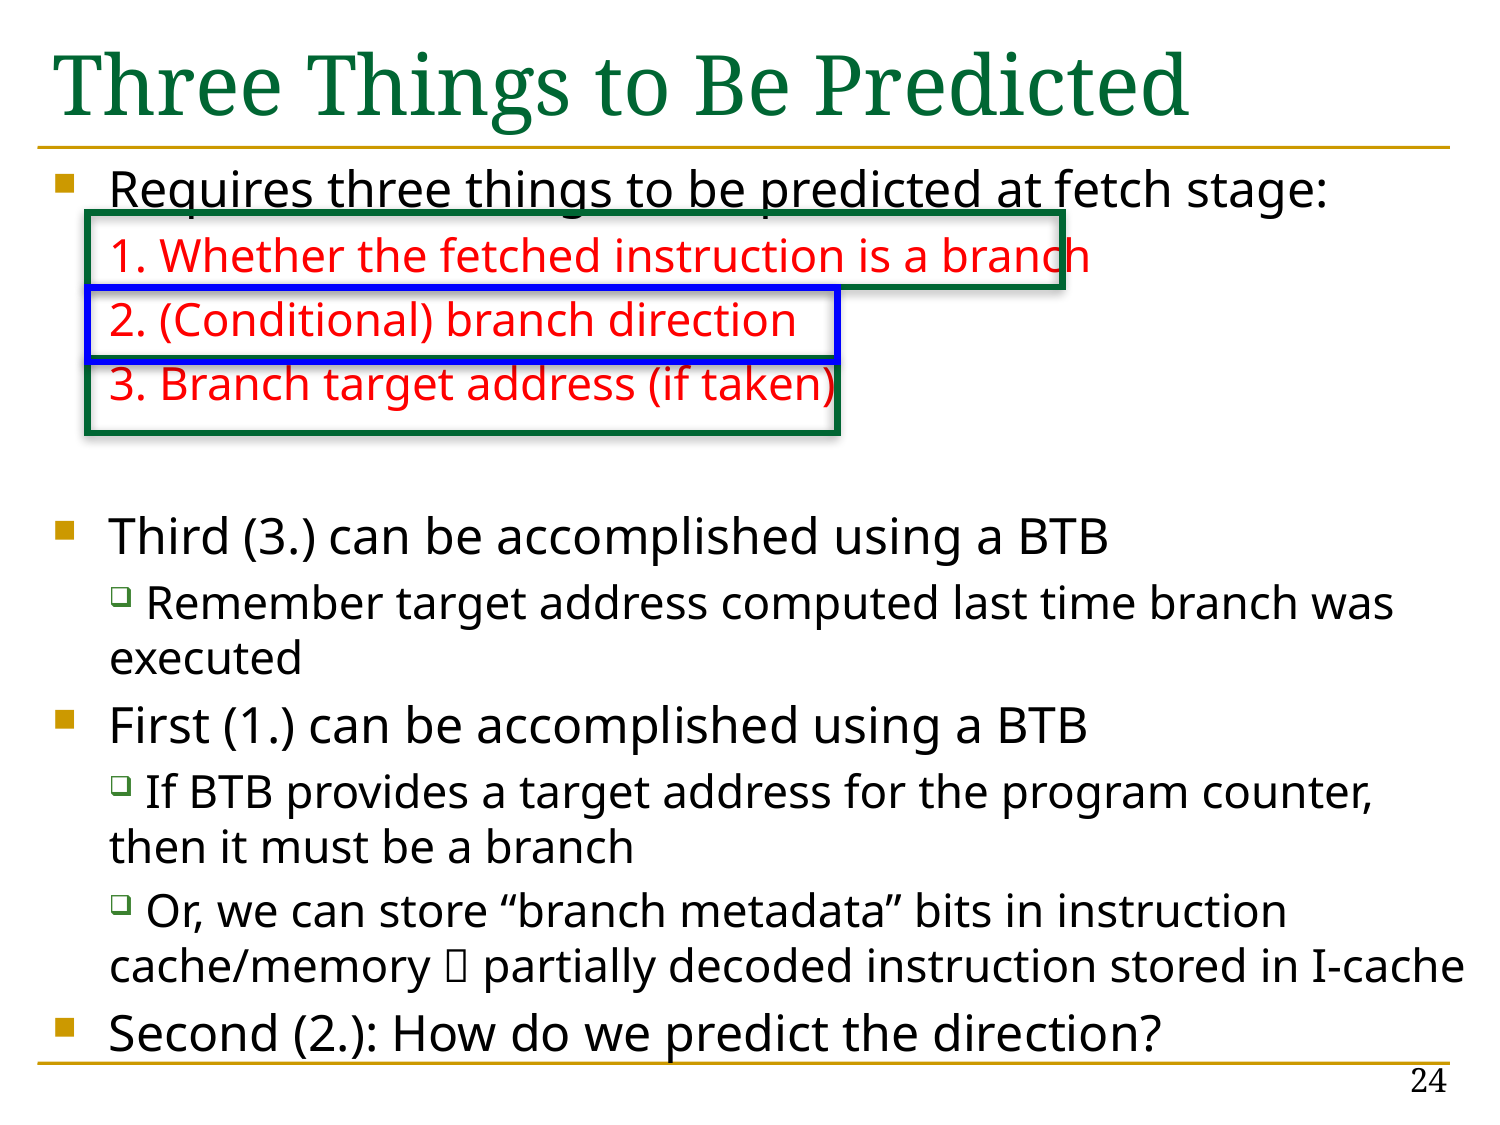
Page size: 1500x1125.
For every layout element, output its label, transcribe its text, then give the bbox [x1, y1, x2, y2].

slide_number 83 [81, 213, 1065, 442]
text_box [87, 287, 838, 363]
title Three Things to Be Predicted [37, 24, 1450, 149]
slide_number 24 [1111, 1036, 1462, 1112]
text_box [87, 212, 1063, 288]
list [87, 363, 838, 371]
list Requires three things to be predicted at fetch stage: 1. Whether the fetched instruction is a branch 2. (Conditional) branch direction 3. Branch target address (if taken) Third (3.) can be accomplished using a BTB Remember target address computed last time branch was executed First (1.) can be accomplished using a BTB If BTB provides a target address for the program counter, then it must be a branch Or, we can store “branch metadata” bits in instruction cache/memory  partially decoded instruction stored in I-cache Second (2.): How do we predict the direction? [37, 149, 1500, 1003]
text_box [87, 371, 838, 433]
